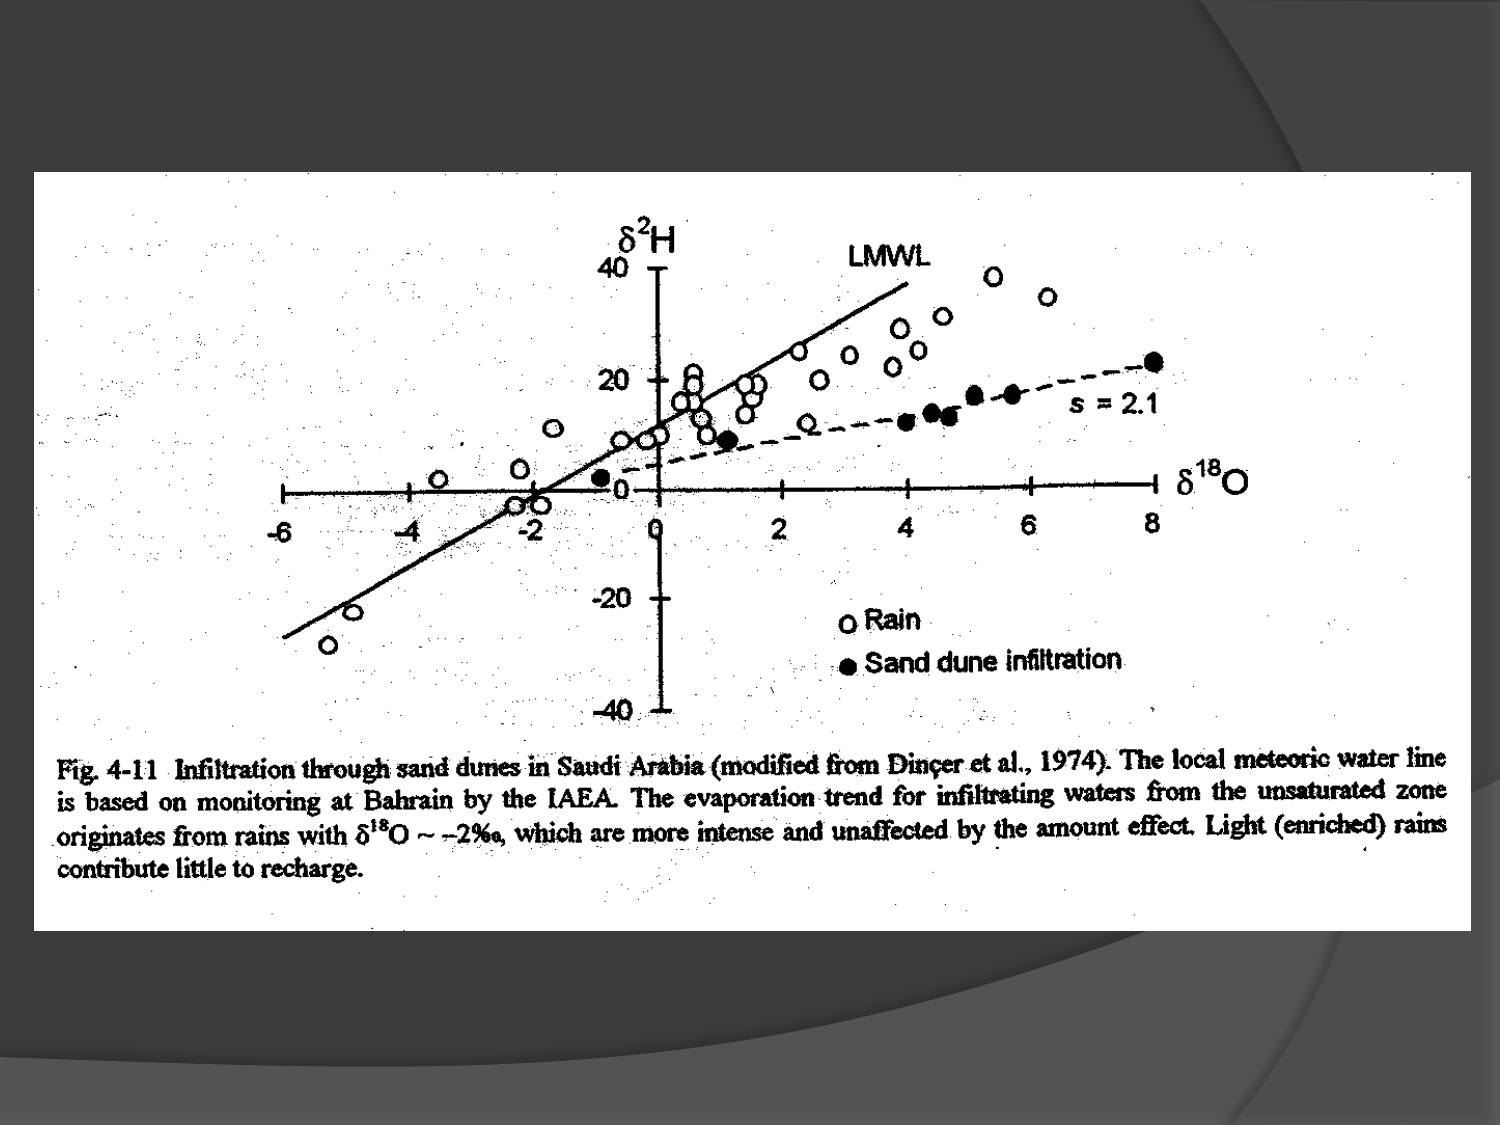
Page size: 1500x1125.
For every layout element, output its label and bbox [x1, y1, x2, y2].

picture [33, 172, 1471, 931]
